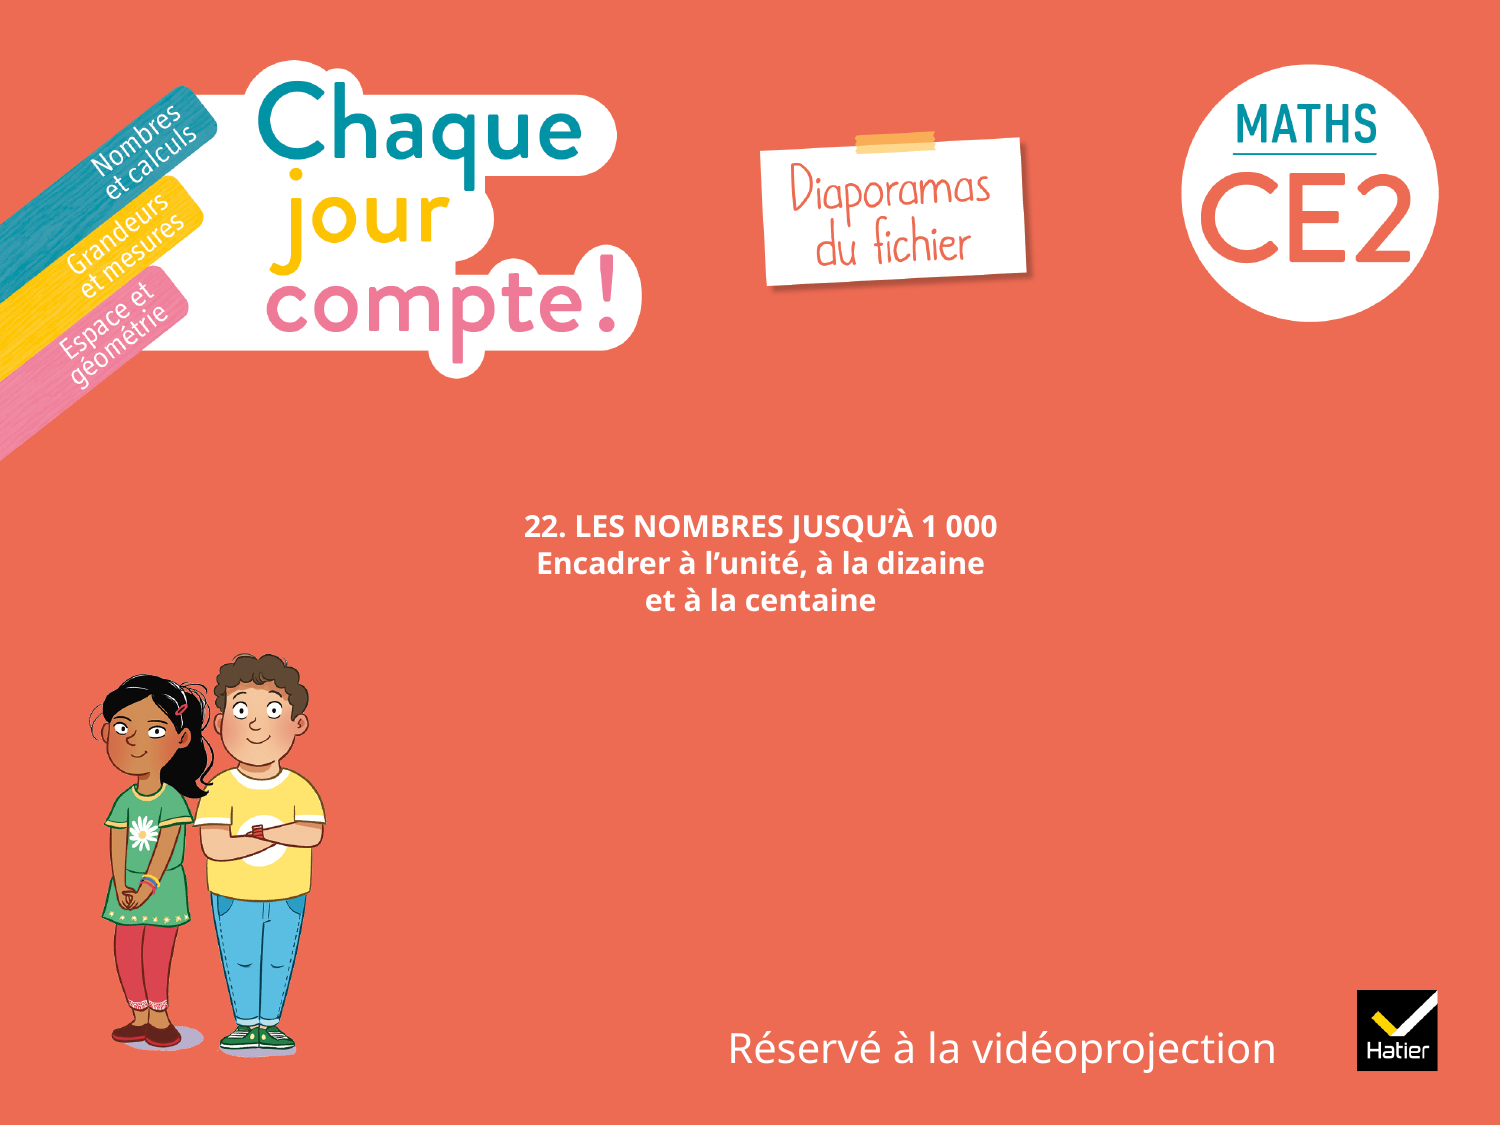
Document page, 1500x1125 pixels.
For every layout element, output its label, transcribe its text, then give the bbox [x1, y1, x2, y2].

picture [0, 0, 1500, 1125]
title 22. LES NOMBRES JUSQU’À 1 000 Encadrer à l’unité, à la dizaine et à la centaine [123, 498, 1399, 627]
